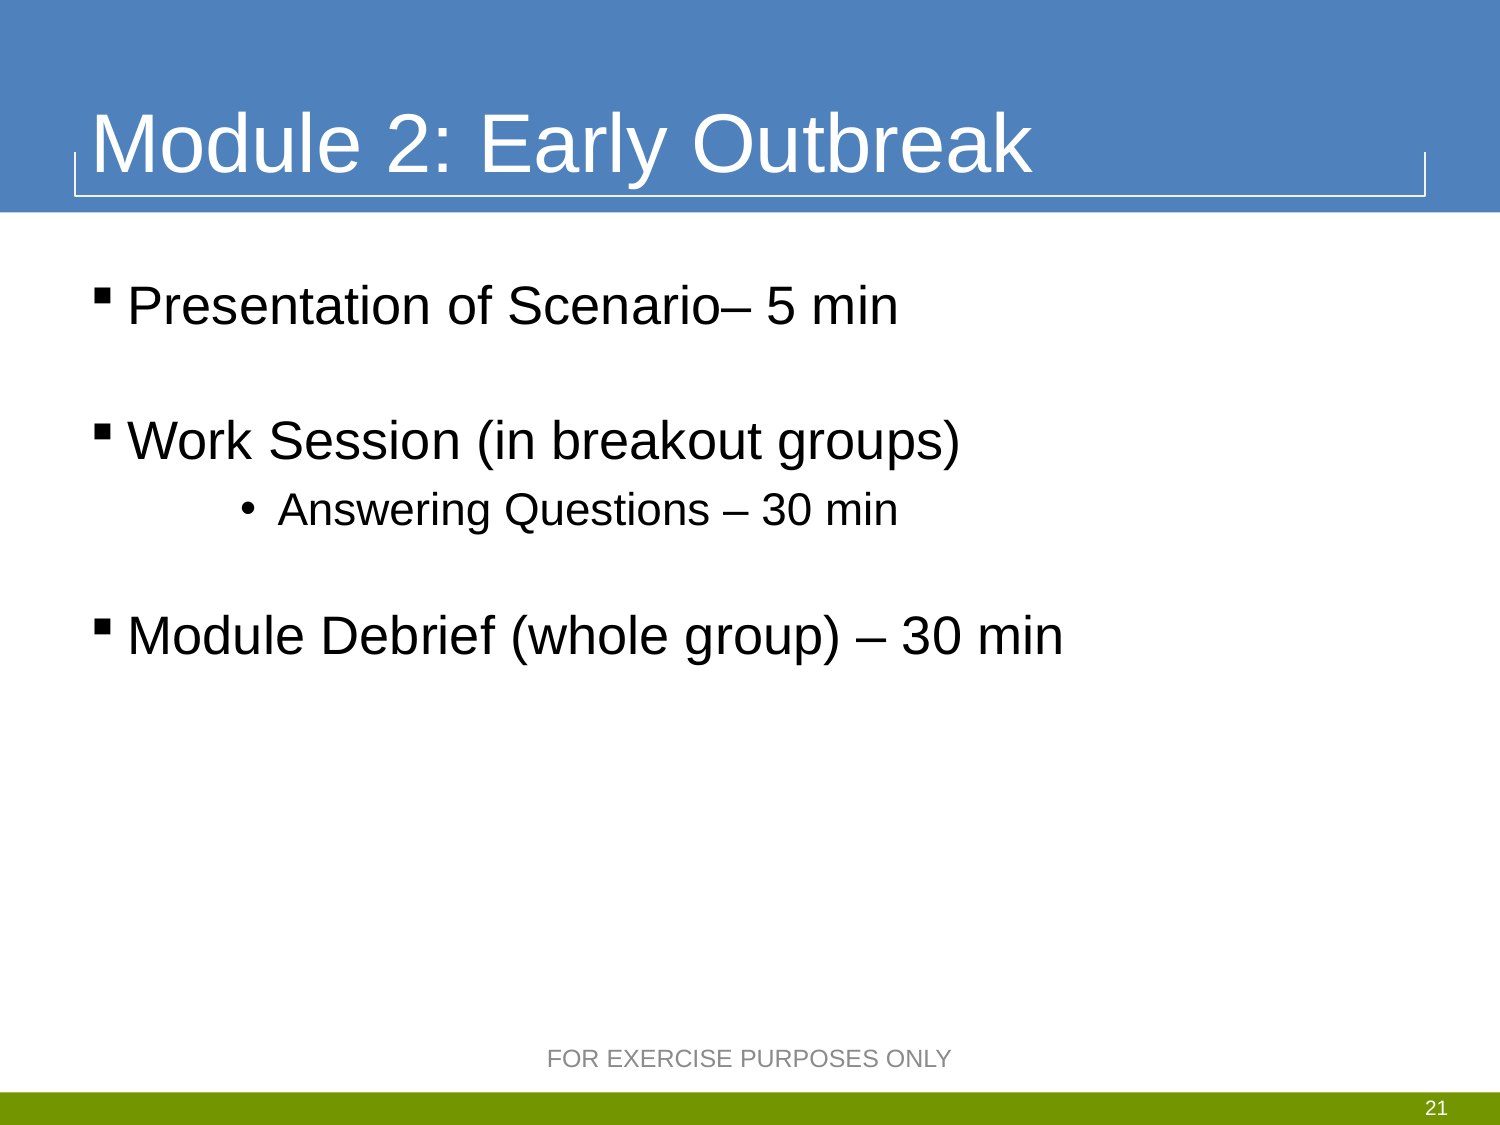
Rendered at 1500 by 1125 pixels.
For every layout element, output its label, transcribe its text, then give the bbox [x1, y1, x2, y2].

title Module 2: Early Outbreak [74, 44, 1426, 233]
footer FOR EXERCISE PURPOSES ONLY [512, 1042, 988, 1103]
list Presentation of Scenario– 5 min Work Session (in breakout groups) Answering Questions – 30 min Module Debrief (whole group) – 30 min [74, 262, 1426, 1006]
